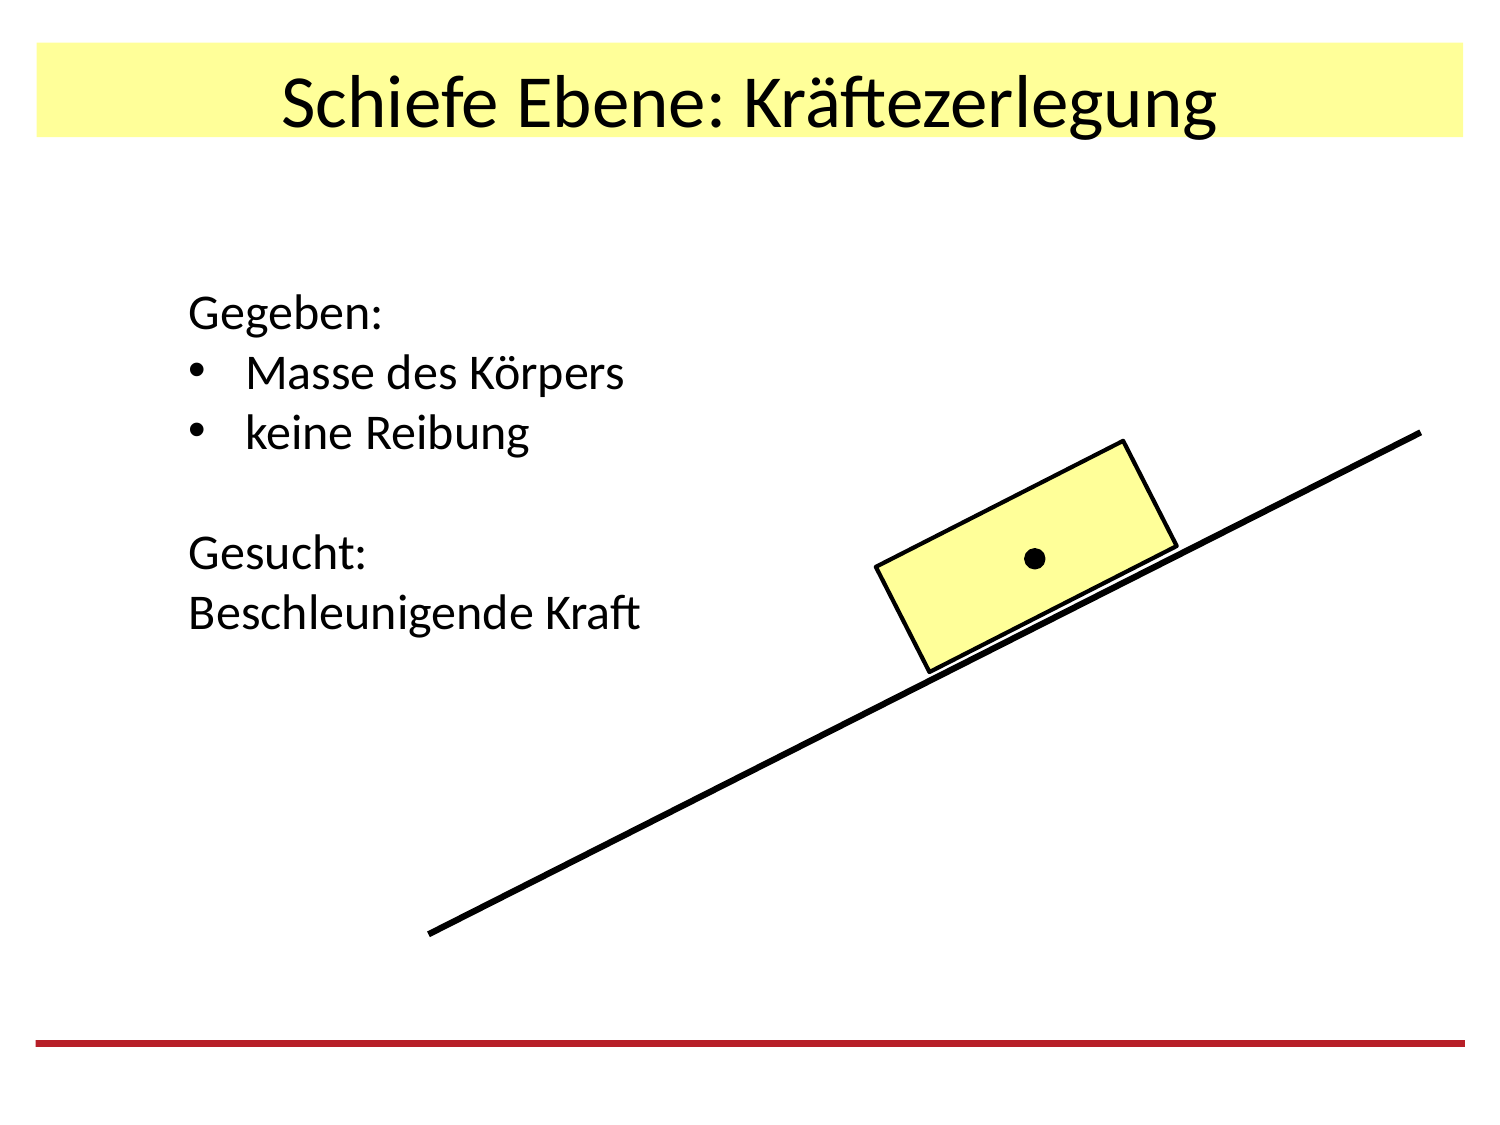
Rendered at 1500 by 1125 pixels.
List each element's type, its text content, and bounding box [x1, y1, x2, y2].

title Schiefe Ebene: Kräftezerlegung [75, 45, 1425, 233]
text_box Gegeben: Masse des Körpers keine Reibung Gesucht: Beschleunigende Kraft [174, 272, 657, 647]
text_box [428, 432, 1421, 935]
